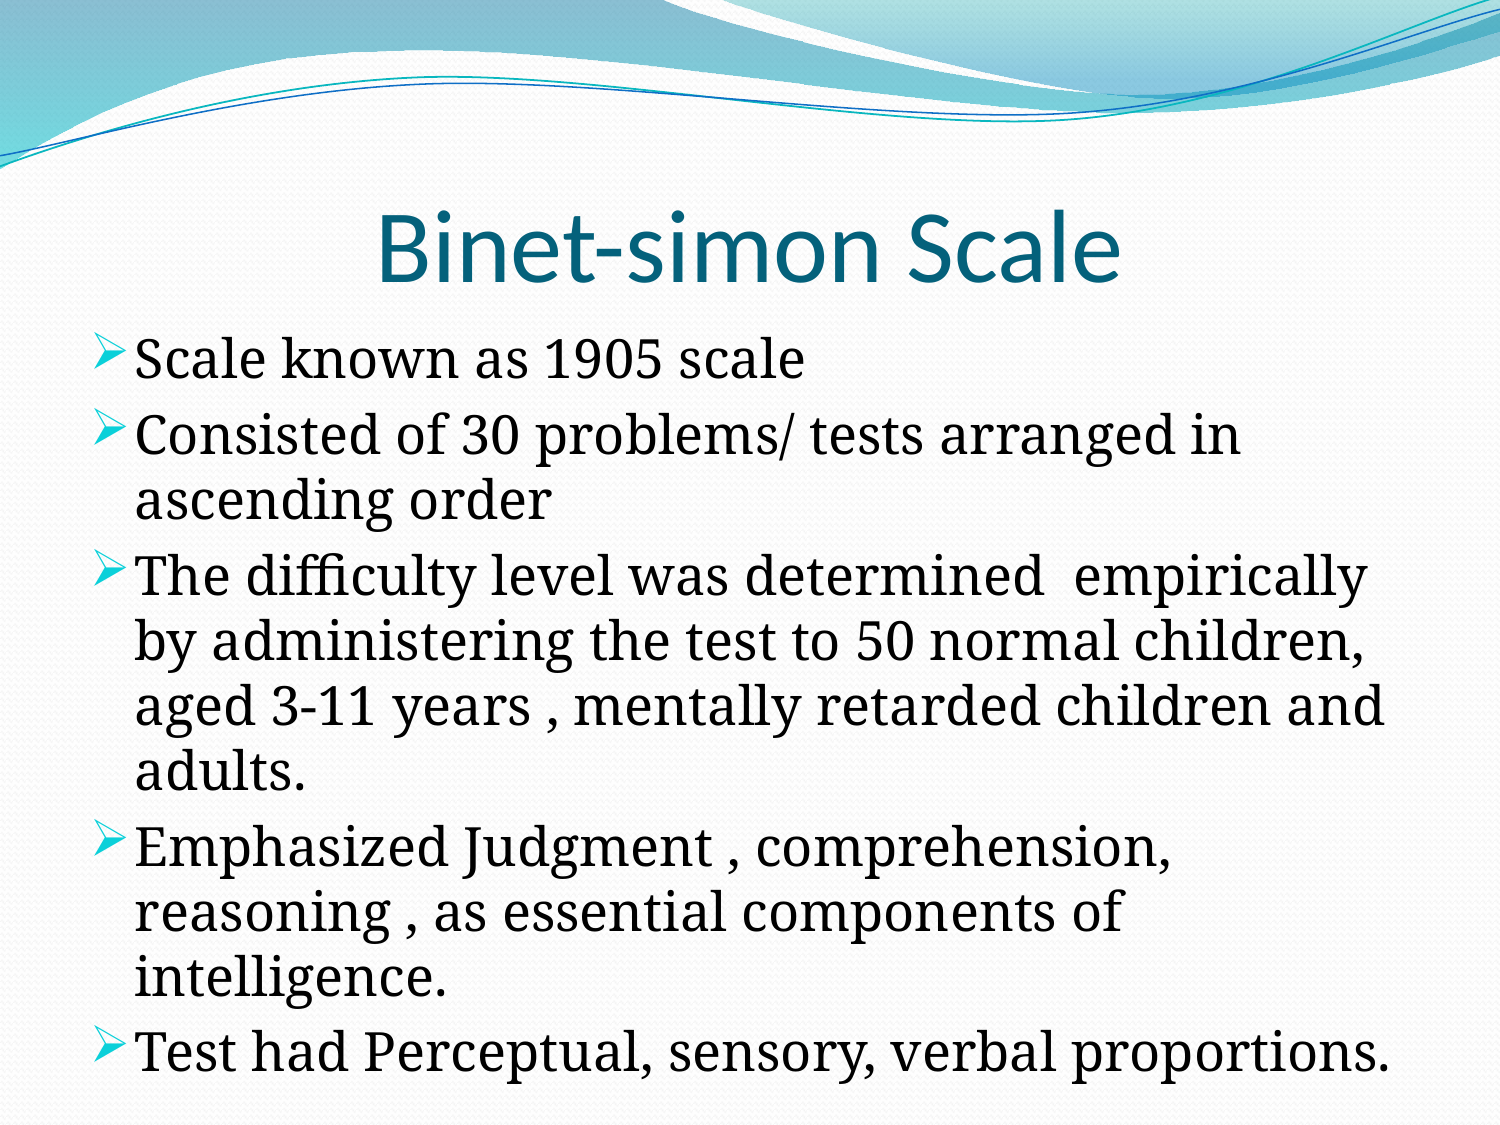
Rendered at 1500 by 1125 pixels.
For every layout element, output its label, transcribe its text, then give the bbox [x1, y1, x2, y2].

list Scale known as 1905 scale Consisted of 30 problems/ tests arranged in ascending order The difficulty level was determined empirically by administering the test to 50 normal children, aged 3-11 years , mentally retarded children and adults. Emphasized Judgment , comprehension, reasoning , as essential components of intelligence. Test had Perceptual, sensory, verbal proportions. [75, 317, 1425, 1038]
title Binet-simon Scale [75, 115, 1425, 303]
